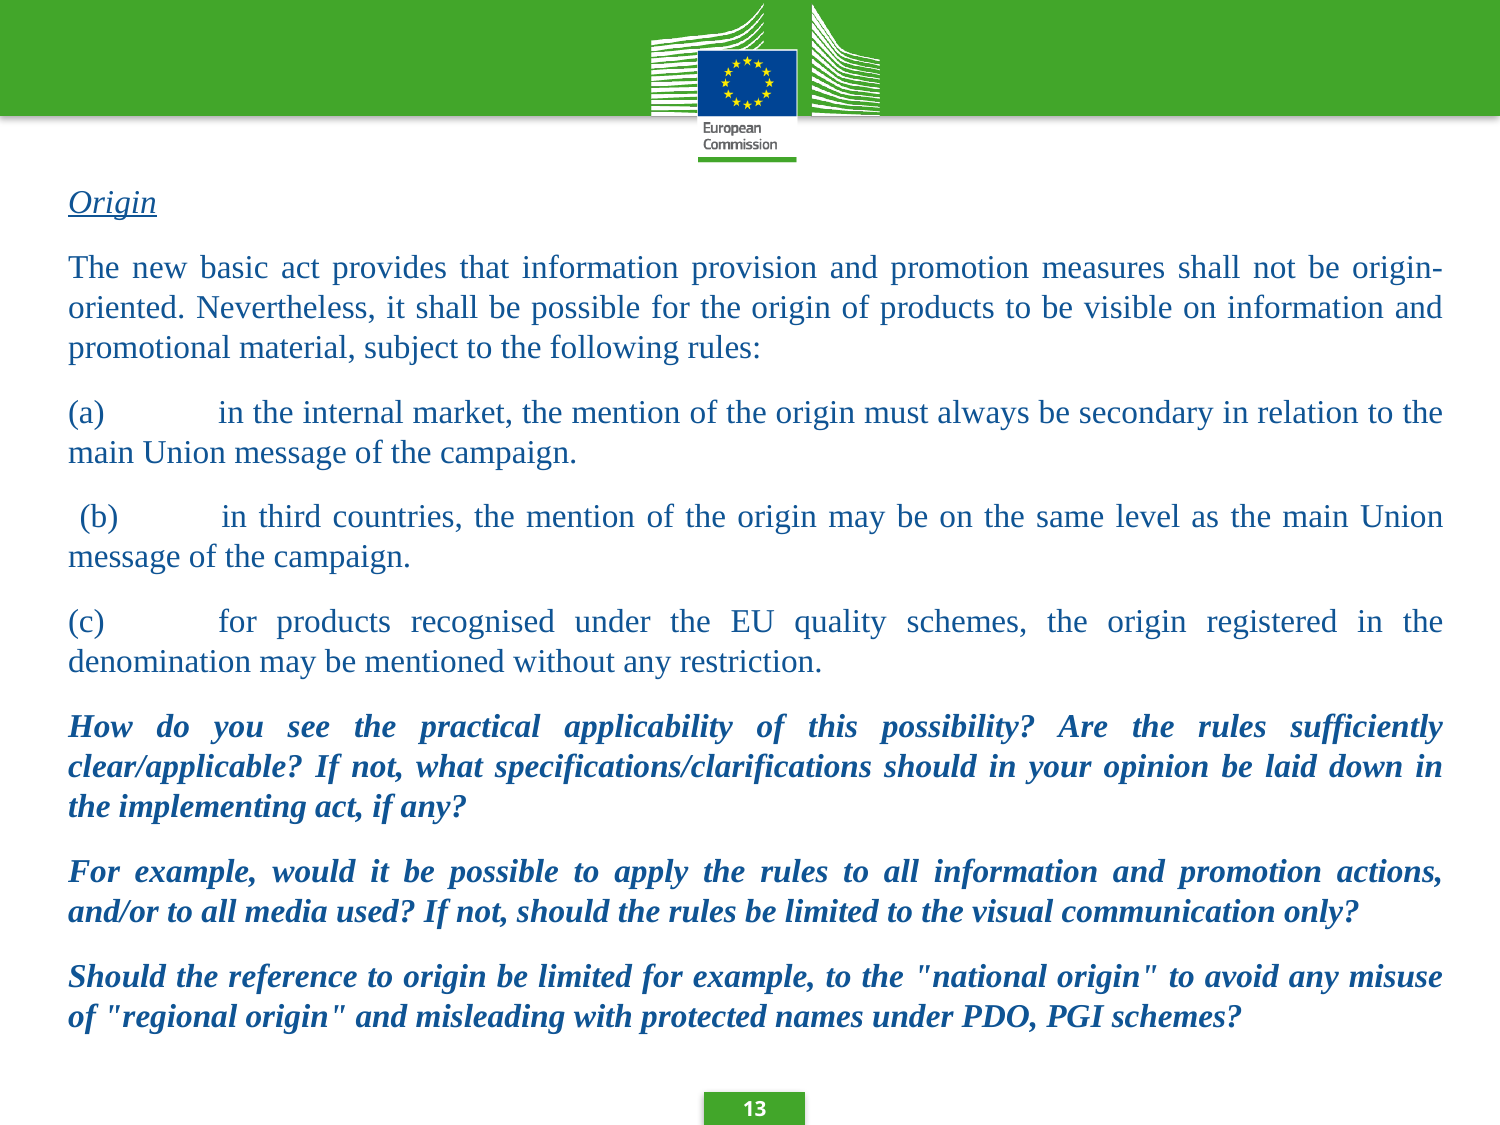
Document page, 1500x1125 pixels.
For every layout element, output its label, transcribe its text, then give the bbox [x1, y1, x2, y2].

list Origin The new basic act provides that information provision and promotion measures shall not be origin-oriented. Nevertheless, it shall be possible for the origin of products to be visible on information and promotional material, subject to the following rules: (a) in the internal market, the mention of the origin must always be secondary in relation to the main Union message of the campaign. (b) in third countries, the mention of the origin may be on the same level as the main Union message of the campaign. (c) for products recognised under the EU quality schemes, the origin registered in the denomination may be mentioned without any restriction. How do you see the practical applicability of this possibility? Are the rules sufficiently clear/applicable? If not, what specifications/clarifications should in your opinion be laid down in the implementing act, if any? For example, would it be possible to apply the rules to all information and promotion actions, and/or to all media used? If not, should the rules be limited to the visual communication only? Should the reference to origin be limited for example, to the "national origin" to avoid any misuse of "regional origin" and misleading with protected names under PDO, PGI schemes? [53, 172, 1461, 965]
slide_number 13 [703, 1088, 807, 1125]
picture [614, 3, 880, 172]
